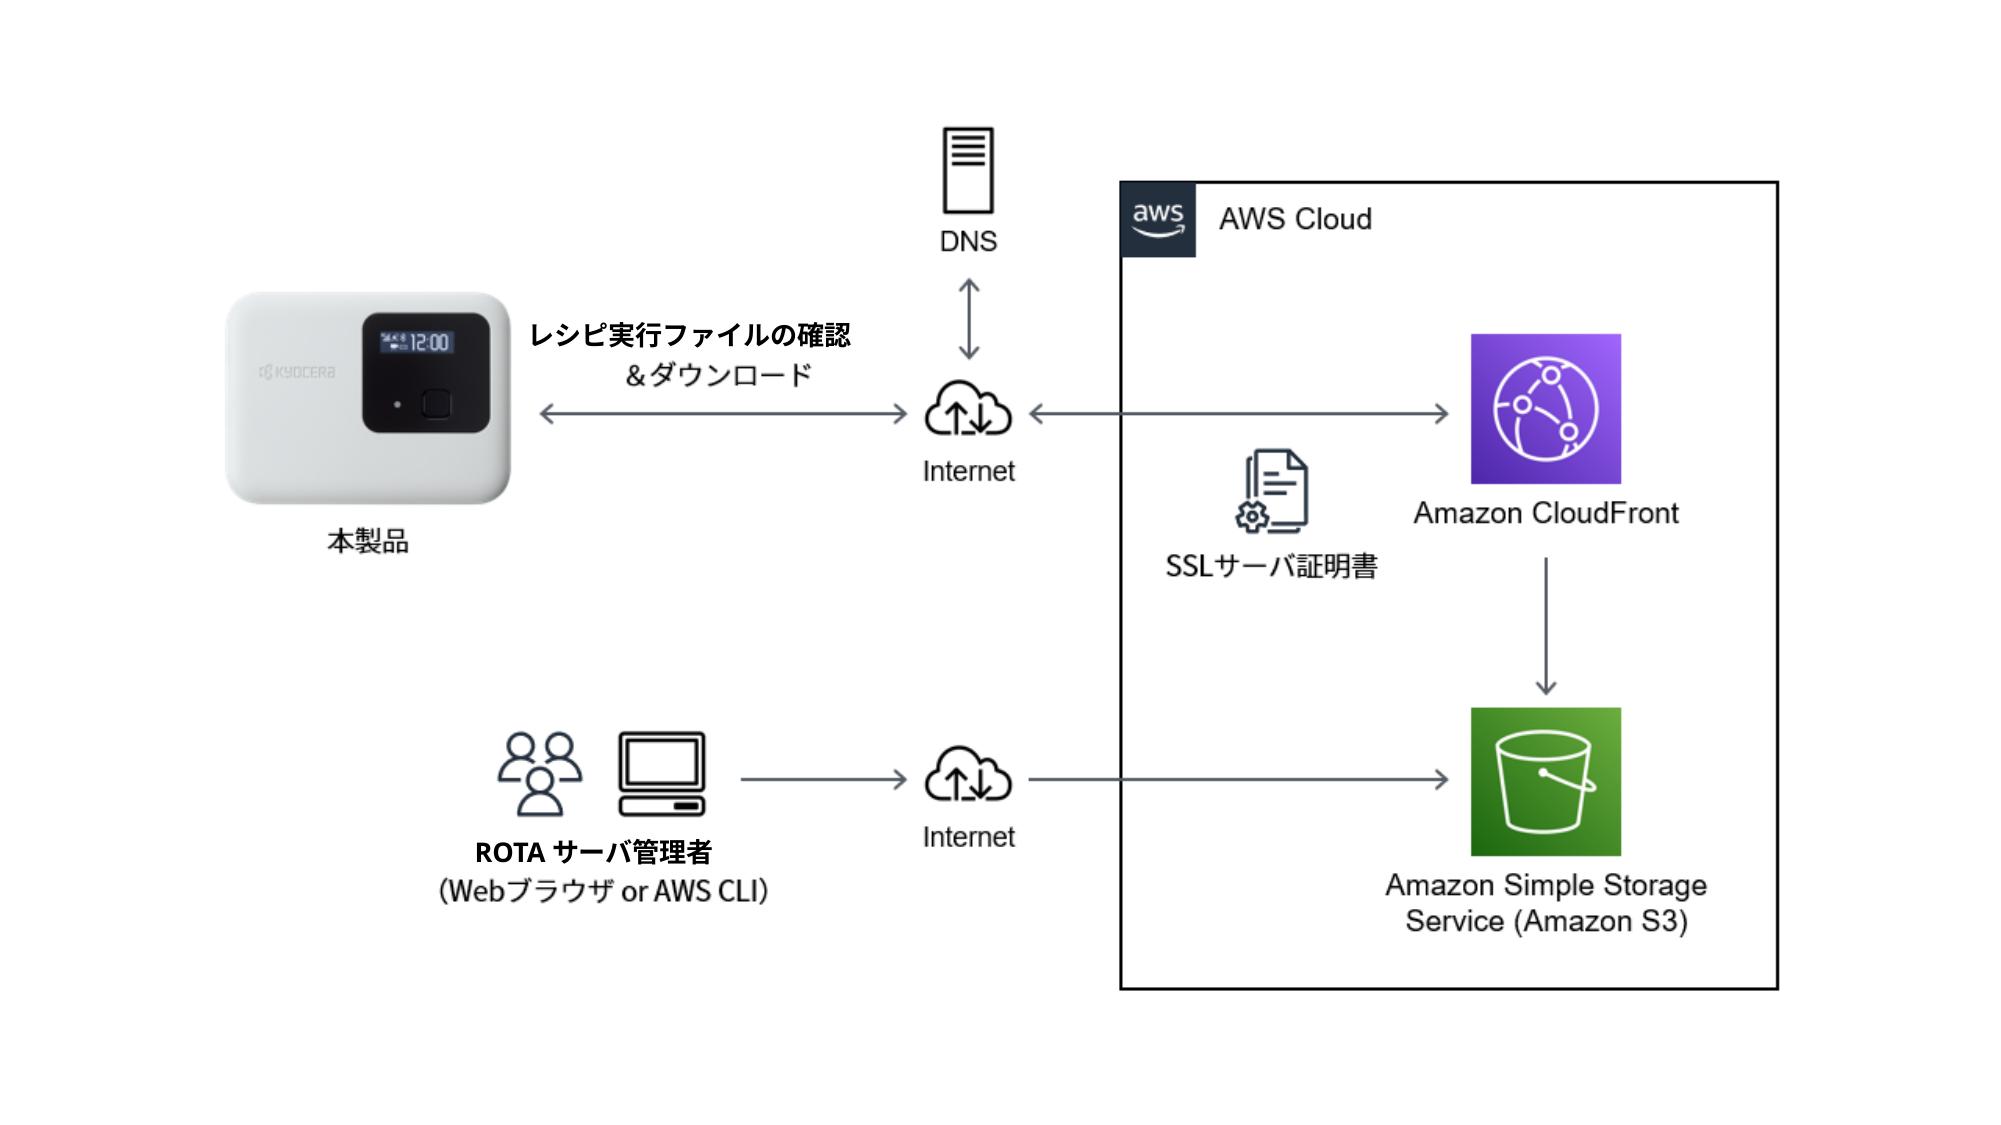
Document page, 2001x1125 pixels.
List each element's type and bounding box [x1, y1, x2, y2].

text_box [194, 106, 1806, 1019]
